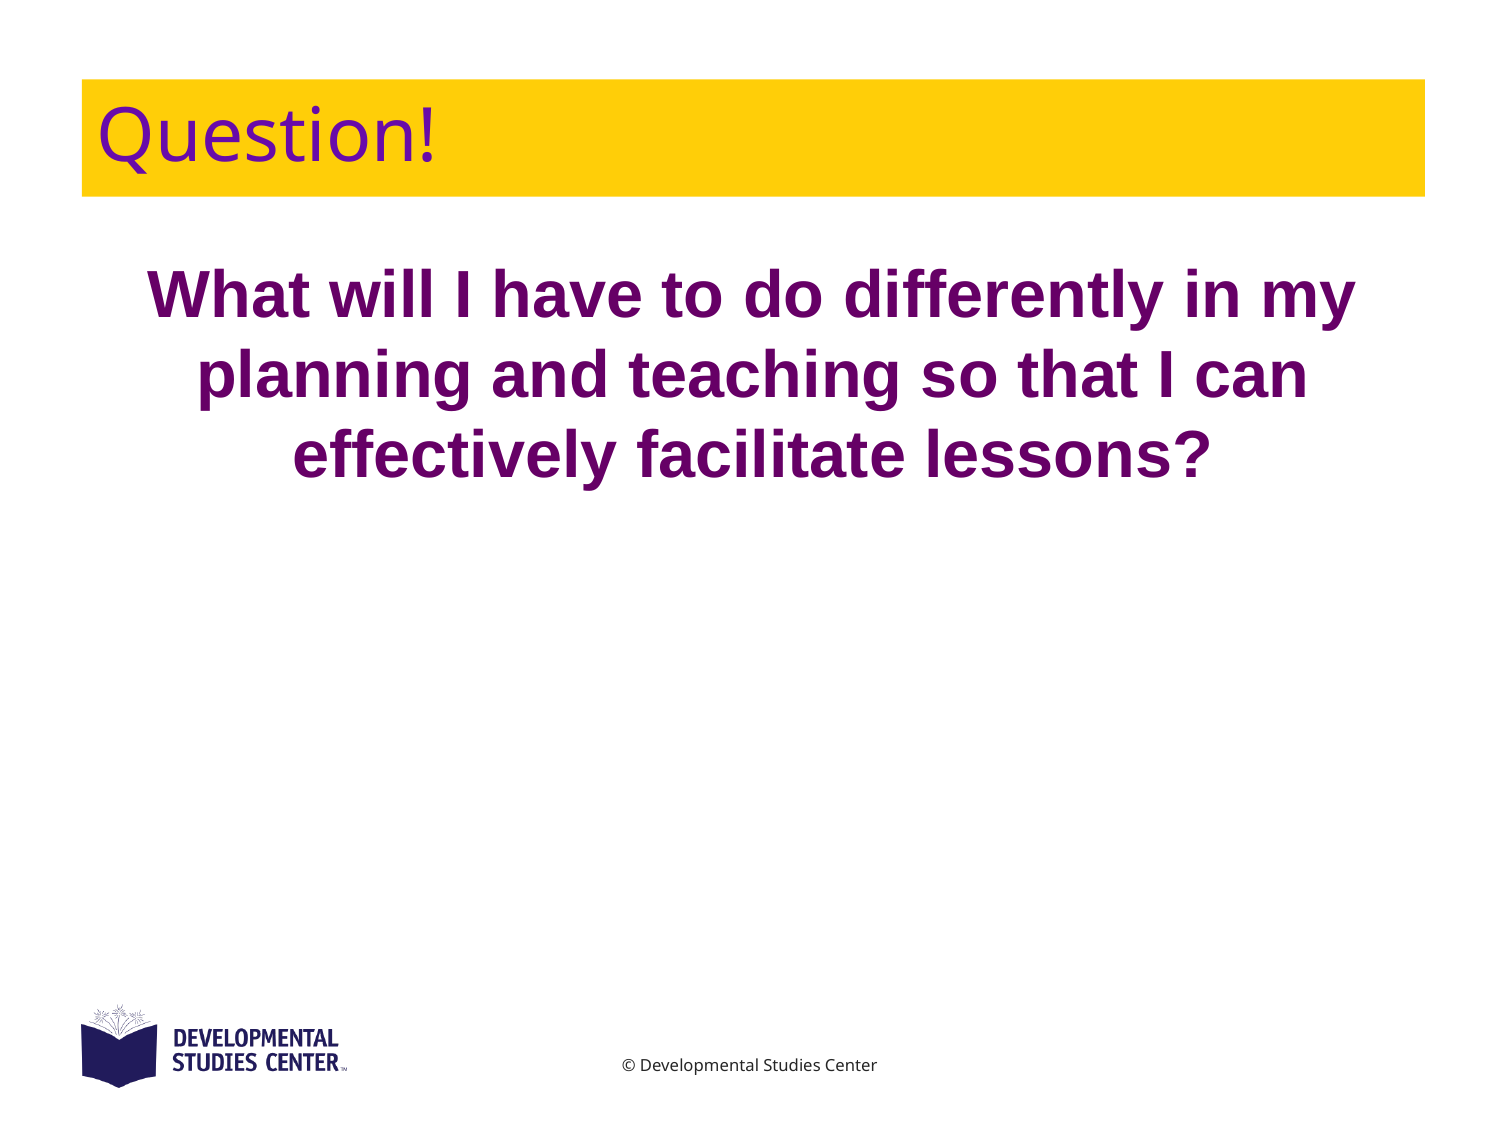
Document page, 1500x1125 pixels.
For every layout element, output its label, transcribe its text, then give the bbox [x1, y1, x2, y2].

title Question! [81, 79, 1425, 197]
picture [81, 1005, 347, 1088]
list What will I have to do differently in my planning and teaching so that I can effectively facilitate lessons? [81, 243, 1425, 1005]
